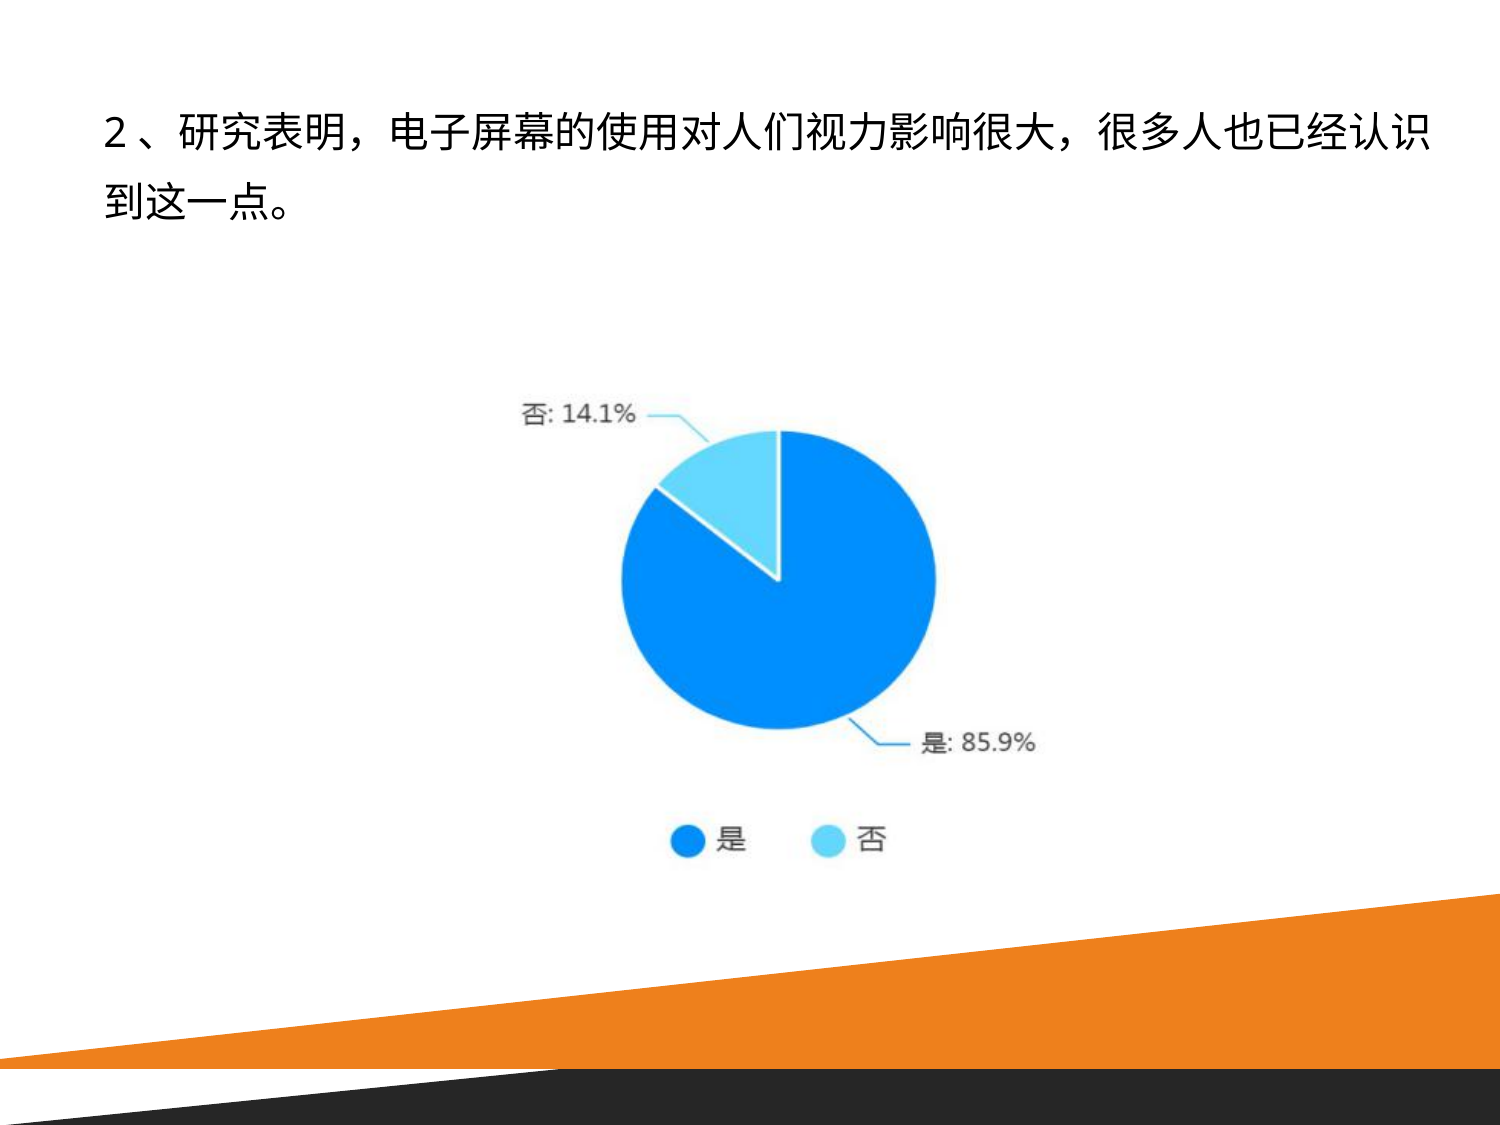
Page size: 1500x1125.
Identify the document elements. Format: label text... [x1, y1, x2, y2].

picture [419, 278, 1170, 893]
text_box 2、研究表明，电子屏幕的使用对人们视力影响很大，很多人也已经认识到这一点。 [88, 78, 1475, 233]
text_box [0, 893, 1500, 1125]
